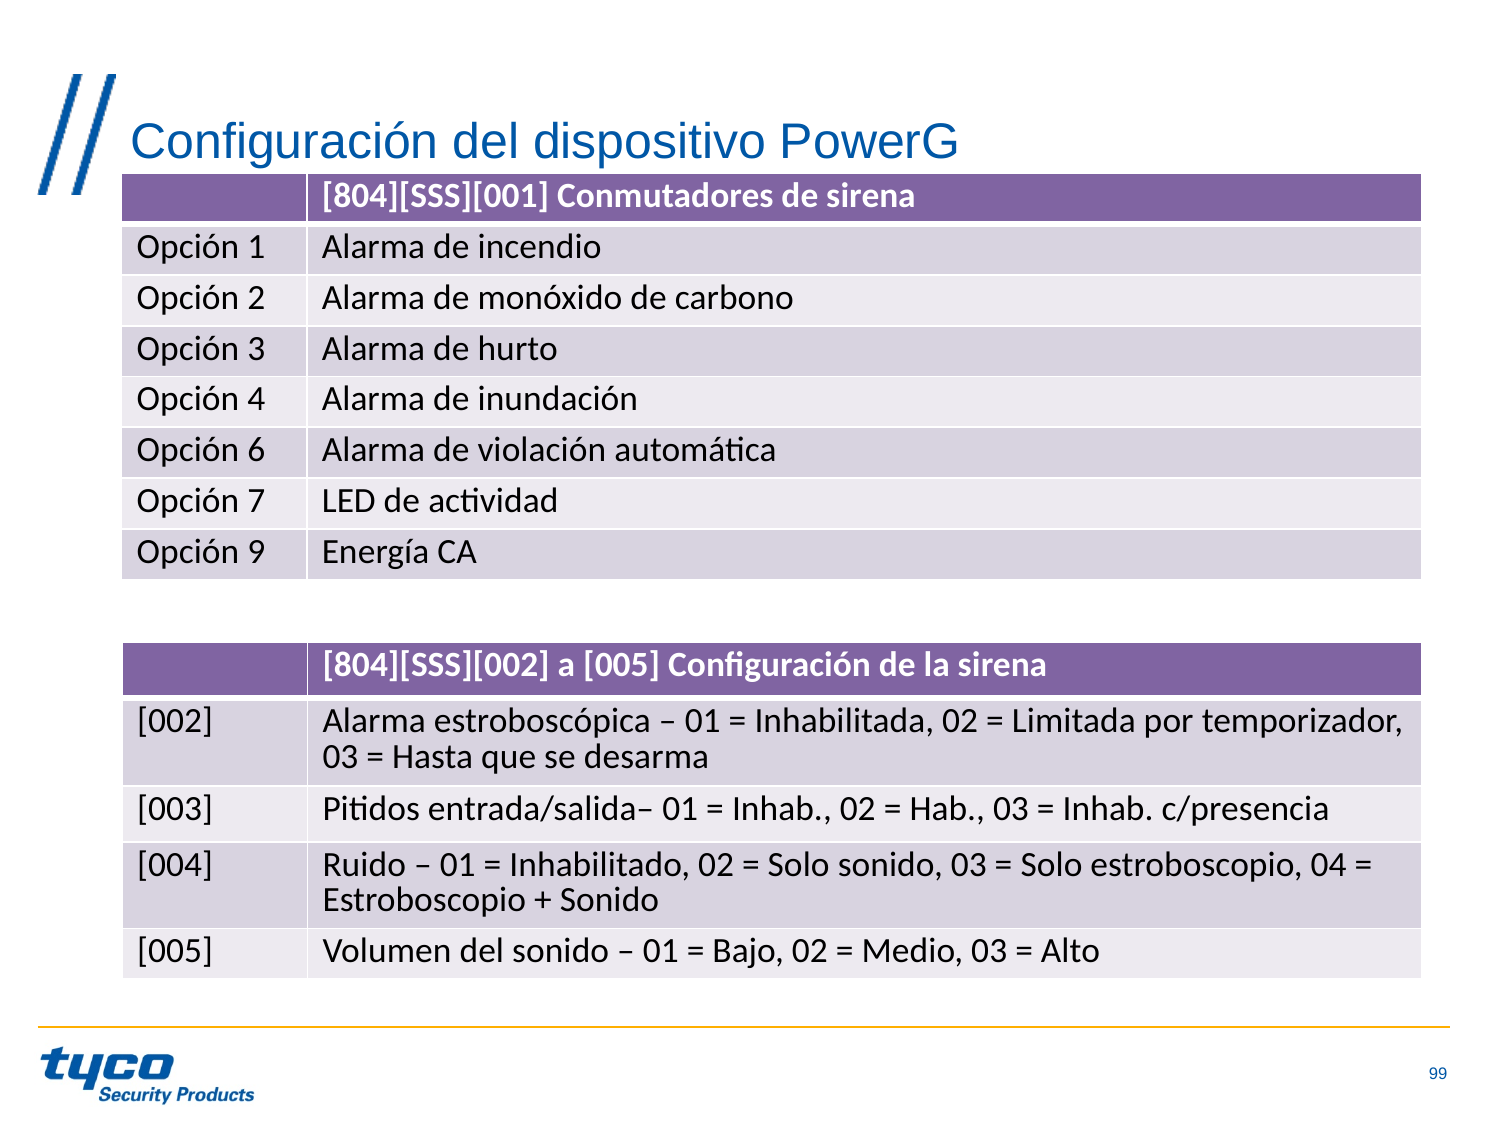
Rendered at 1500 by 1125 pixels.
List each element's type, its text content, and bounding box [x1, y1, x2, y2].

table_cell Opción 1 [122, 227, 306, 274]
picture [34, 1040, 260, 1107]
slide_number 99 [1387, 1042, 1463, 1103]
table_cell Alarma de inundación [308, 377, 1421, 426]
table_cell LED de actividad [308, 479, 1421, 528]
table_cell [003] [123, 787, 307, 841]
picture [37, 74, 115, 195]
table_cell [005] [123, 929, 307, 978]
table_cell Opción 4 [122, 377, 306, 426]
table_header [804][SSS][002] a [005] Configuración de la sirena [308, 643, 1421, 695]
table_cell [004] [123, 843, 307, 928]
table_cell Alarma de hurto [308, 327, 1421, 376]
table_cell Alarma de violación automática [308, 428, 1421, 477]
table_cell Alarma de incendio [308, 227, 1421, 274]
table_cell [002] [123, 701, 307, 785]
table_header [804][SSS][001] Conmutadores de sirena [308, 174, 1421, 221]
table_cell Opción 3 [122, 327, 306, 376]
table_cell Opción 7 [122, 479, 306, 528]
table_header [122, 174, 306, 221]
table_cell Opción 9 [122, 530, 306, 579]
table_header [123, 643, 307, 695]
table_cell Opción 6 [122, 428, 306, 477]
table_cell Alarma de monóxido de carbono [308, 276, 1421, 325]
table_cell Pitidos entrada/salida– 01 = Inhab., 02 = Hab., 03 = Inhab. c/presencia [308, 787, 1421, 841]
title Configuración del dispositivo PowerG [115, 44, 1426, 233]
text_box [97, 1061, 228, 1091]
table_cell Ruido – 01 = Inhabilitado, 02 = Solo sonido, 03 = Solo estroboscopio, 04 = Estroboscopio + Sonido [308, 843, 1421, 928]
table_cell Volumen del sonido – 01 = Bajo, 02 = Medio, 03 = Alto [308, 929, 1421, 978]
table_cell Alarma estroboscópica – 01 = Inhabilitada, 02 = Limitada por temporizador, 03 = Hasta que se desarma [308, 701, 1421, 785]
table_cell Energía CA [308, 530, 1421, 579]
table_cell Opción 2 [122, 276, 306, 325]
